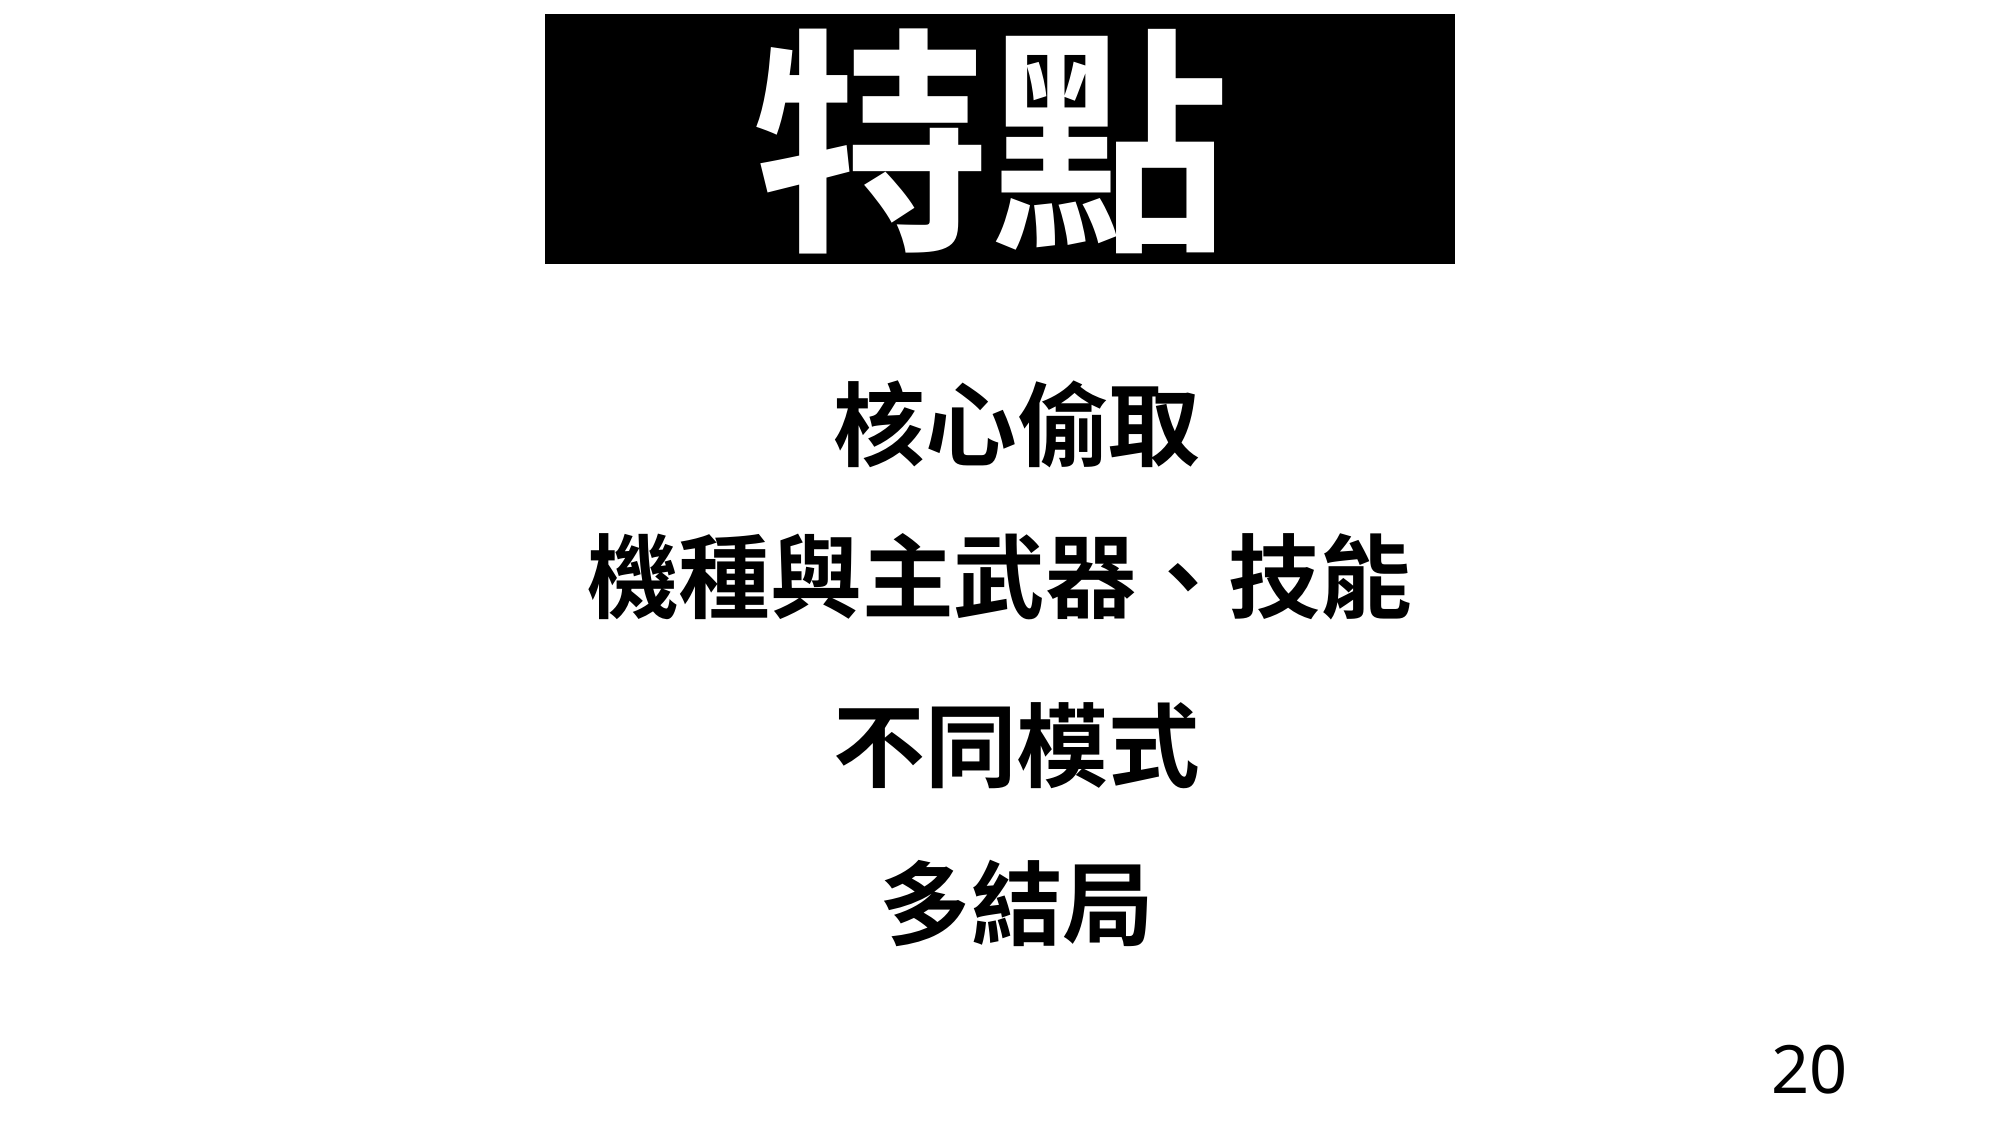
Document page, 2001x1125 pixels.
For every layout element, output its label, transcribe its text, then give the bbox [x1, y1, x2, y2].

text_box 多結局 [859, 838, 1175, 964]
text_box 不同模式 [809, 681, 1225, 806]
text_box 特點 [730, 0, 1252, 289]
text_box [1252, 14, 1455, 264]
text_box [545, 14, 730, 264]
slide_number 20 [1412, 1042, 1863, 1103]
text_box 機種與主武器、技能 [520, 512, 1480, 637]
text_box 核心偷取 [767, 360, 1268, 485]
